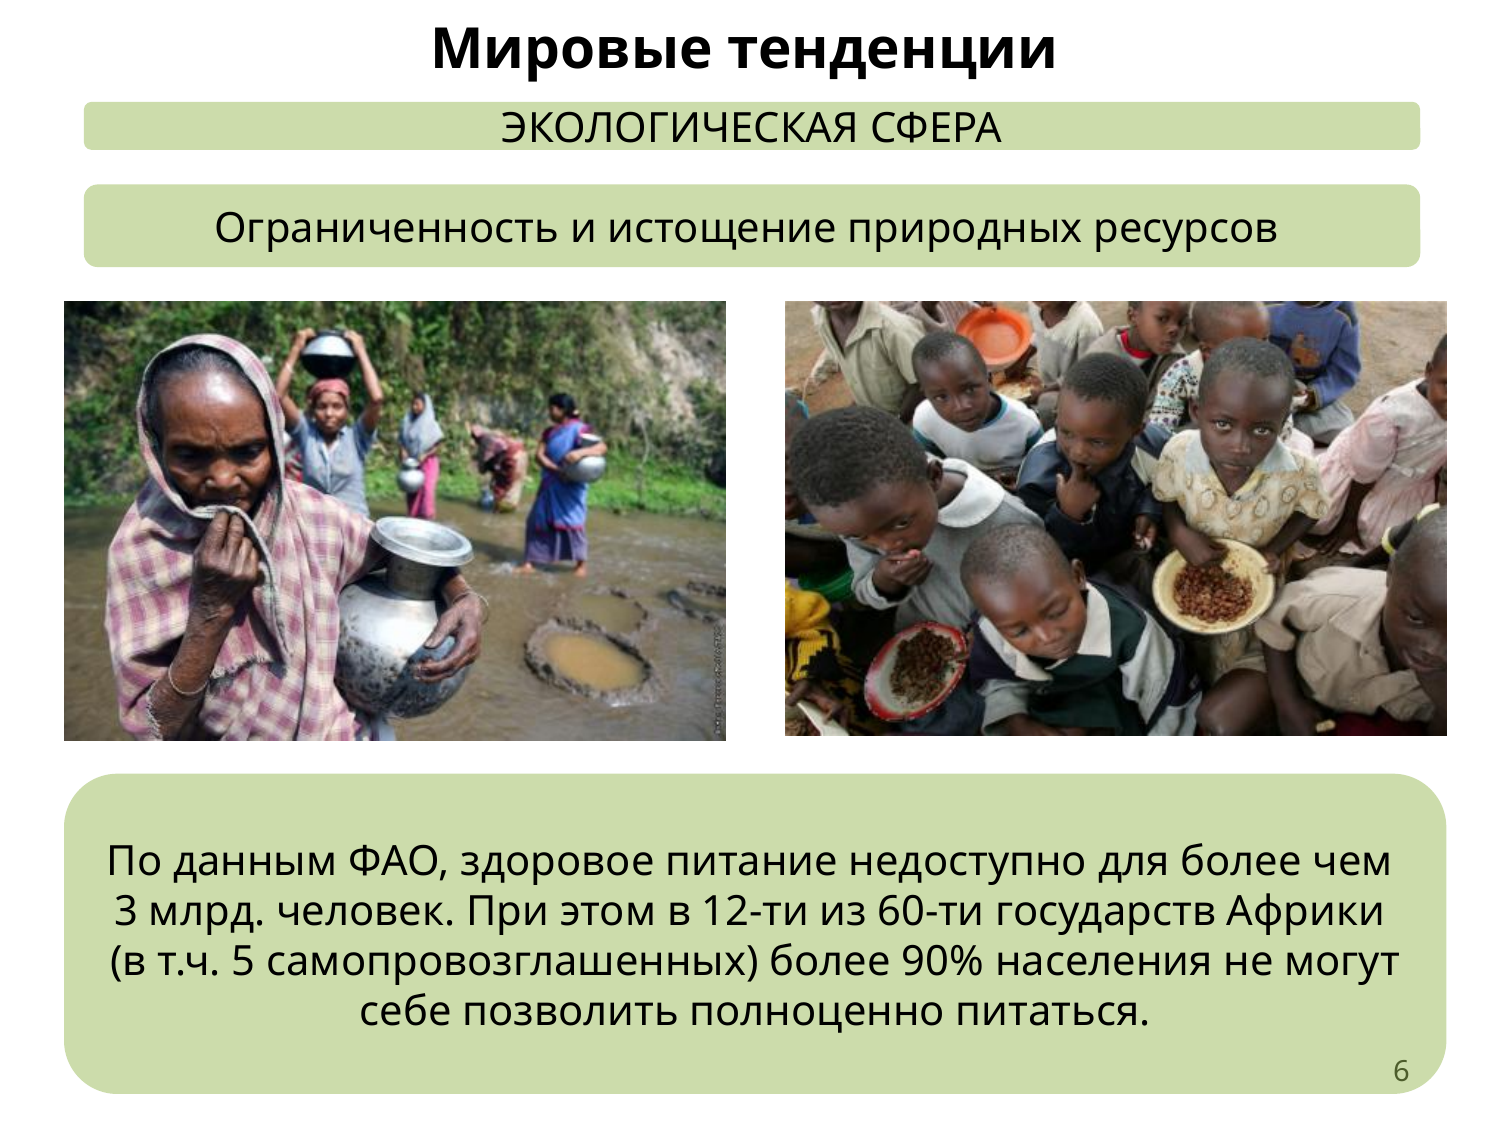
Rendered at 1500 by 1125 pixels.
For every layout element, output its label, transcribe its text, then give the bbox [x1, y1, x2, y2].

text_box Мировые тенденции [77, 3, 1427, 87]
text_box Ограниченность и истощение природных ресурсов [83, 184, 1421, 268]
text_box ЭКОЛОГИЧЕСКАЯ СФЕРА [83, 101, 1421, 150]
picture [64, 301, 727, 741]
slide_number 6 [1074, 1084, 1425, 1103]
text_box По данным ФАО, здоровое питание недоступно для более чем 3 млрд. человек. При этом в 12-ти из 60-ти государств Африки (в т.ч. 5 самопровозглашенных) более 90% населения не могут себе позволить полноценно питаться. [64, 773, 1447, 1094]
picture [785, 301, 1447, 736]
